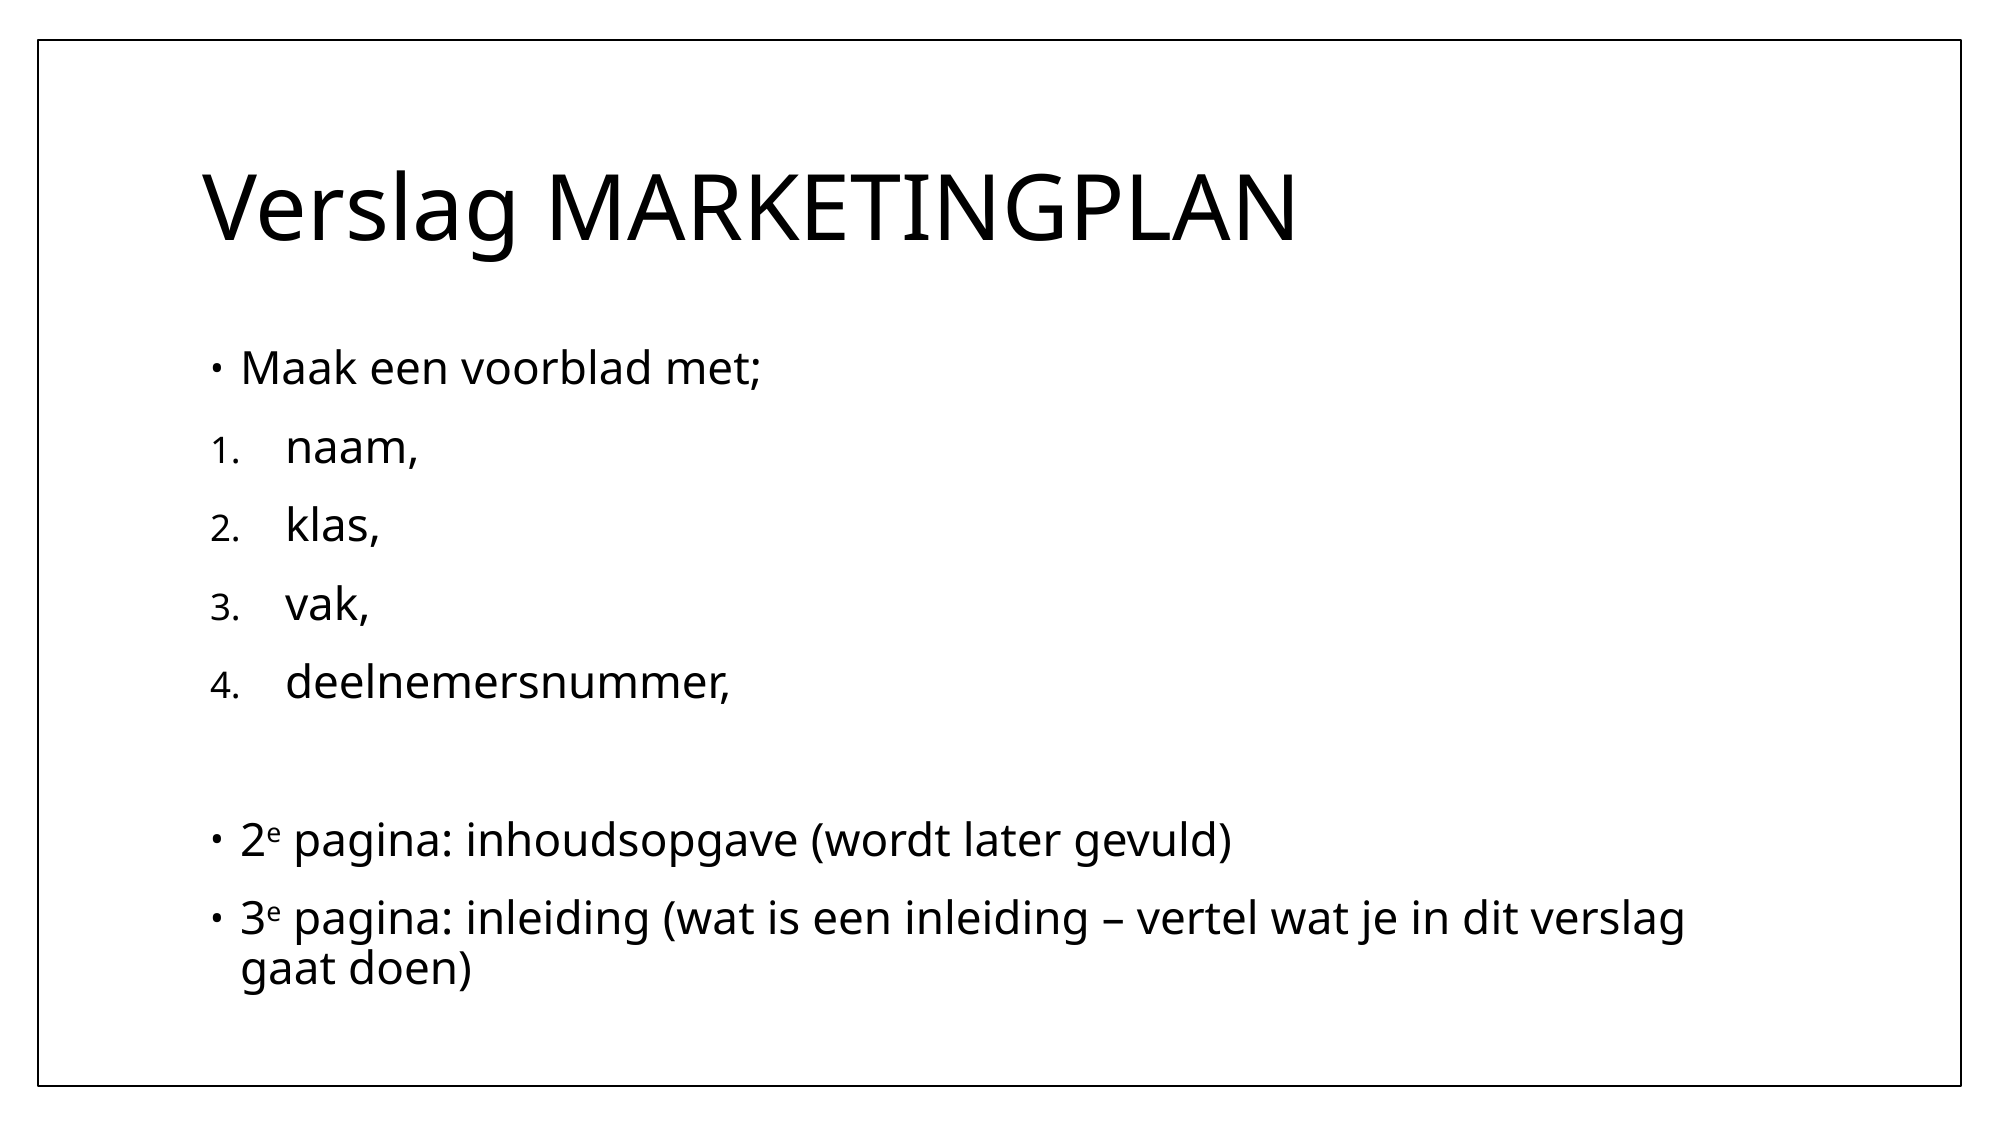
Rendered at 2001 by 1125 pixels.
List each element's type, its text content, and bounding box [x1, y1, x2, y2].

title Verslag MARKETINGPLAN [187, 99, 1808, 323]
list Maak een voorblad met; naam, klas, vak, deelnemersnummer, 2e pagina: inhoudsopgave (wordt later gevuld) 3e pagina: inleiding (wat is een inleiding – vertel wat je in dit verslag gaat doen) [187, 337, 1808, 1000]
